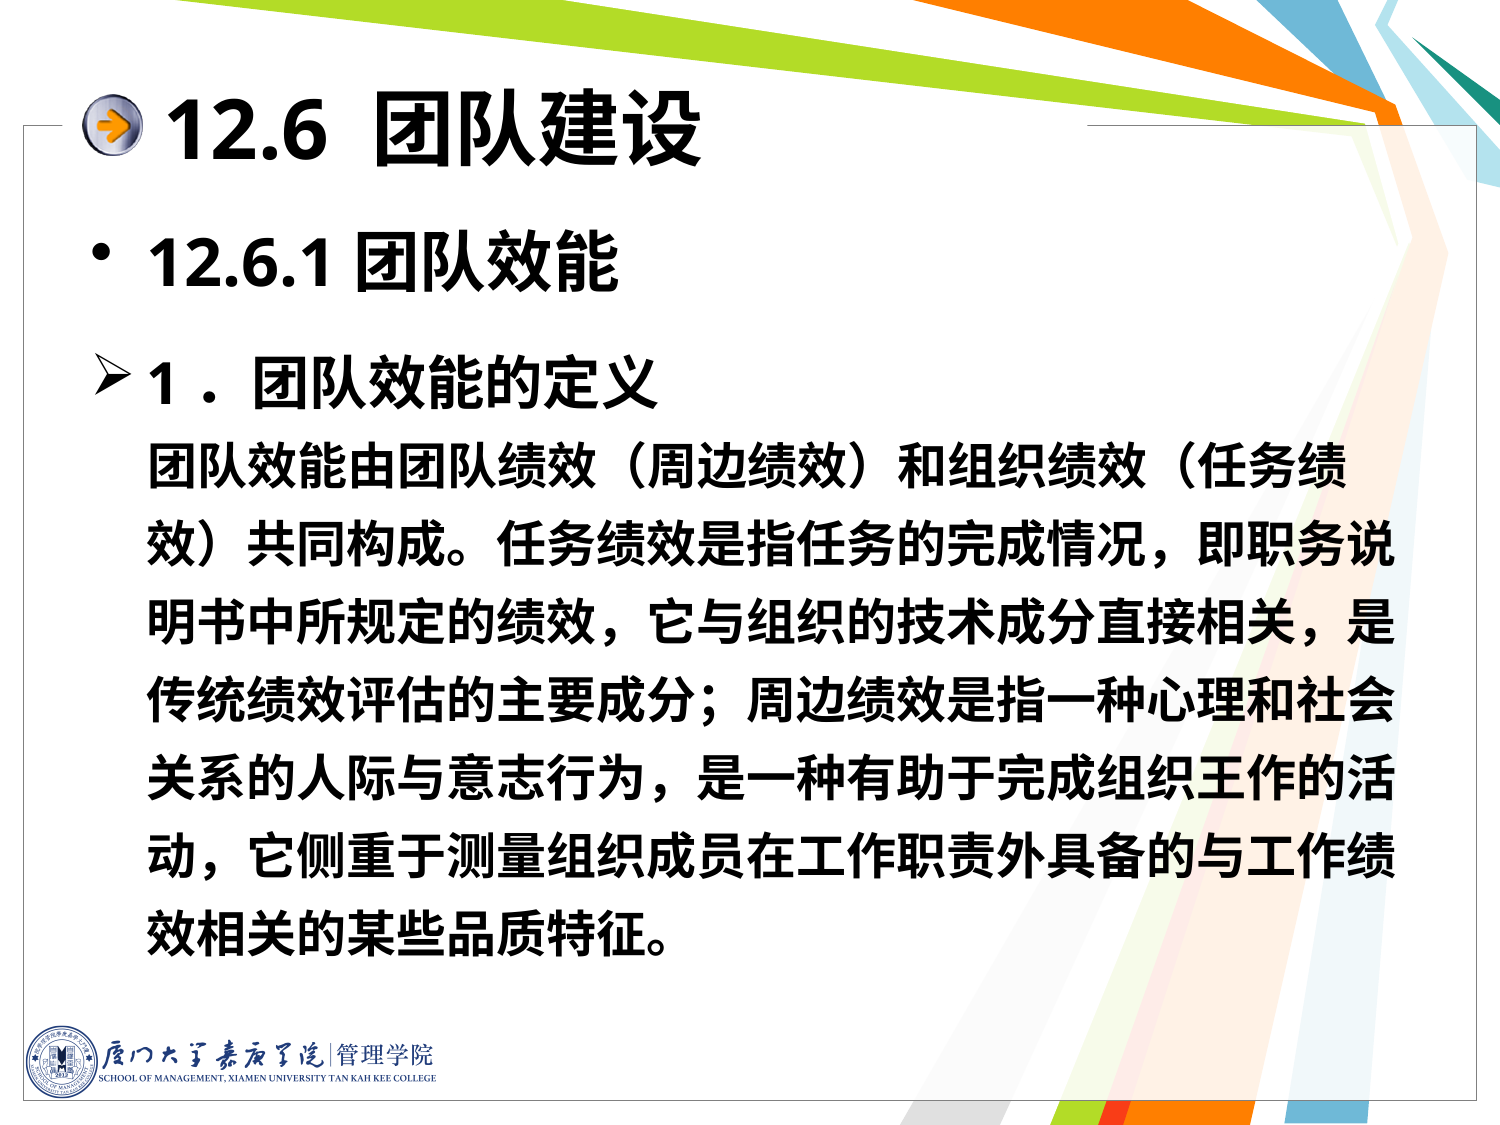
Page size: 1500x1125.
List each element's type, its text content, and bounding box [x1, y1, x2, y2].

list 12.6.1团队效能 1．团队效能的定义 团队效能由团队绩效（周边绩效）和组织绩效（任务绩效）共同构成。任务绩效是指任务的完成情况，即职务说明书中所规定的绩效，它与组织的技术成分直接相关，是传统绩效评估的主要成分；周边绩效是指一种心理和社会关系的人际与意志行为，是一种有助于完成组织王作的活动，它侧重于测量组织成员在工作职责外具备的与工作绩效相关的某些品质特征。 [75, 212, 1425, 774]
title 12.6 团队建设 [148, 32, 1182, 212]
picture [82, 94, 143, 156]
picture [24, 1024, 438, 1100]
